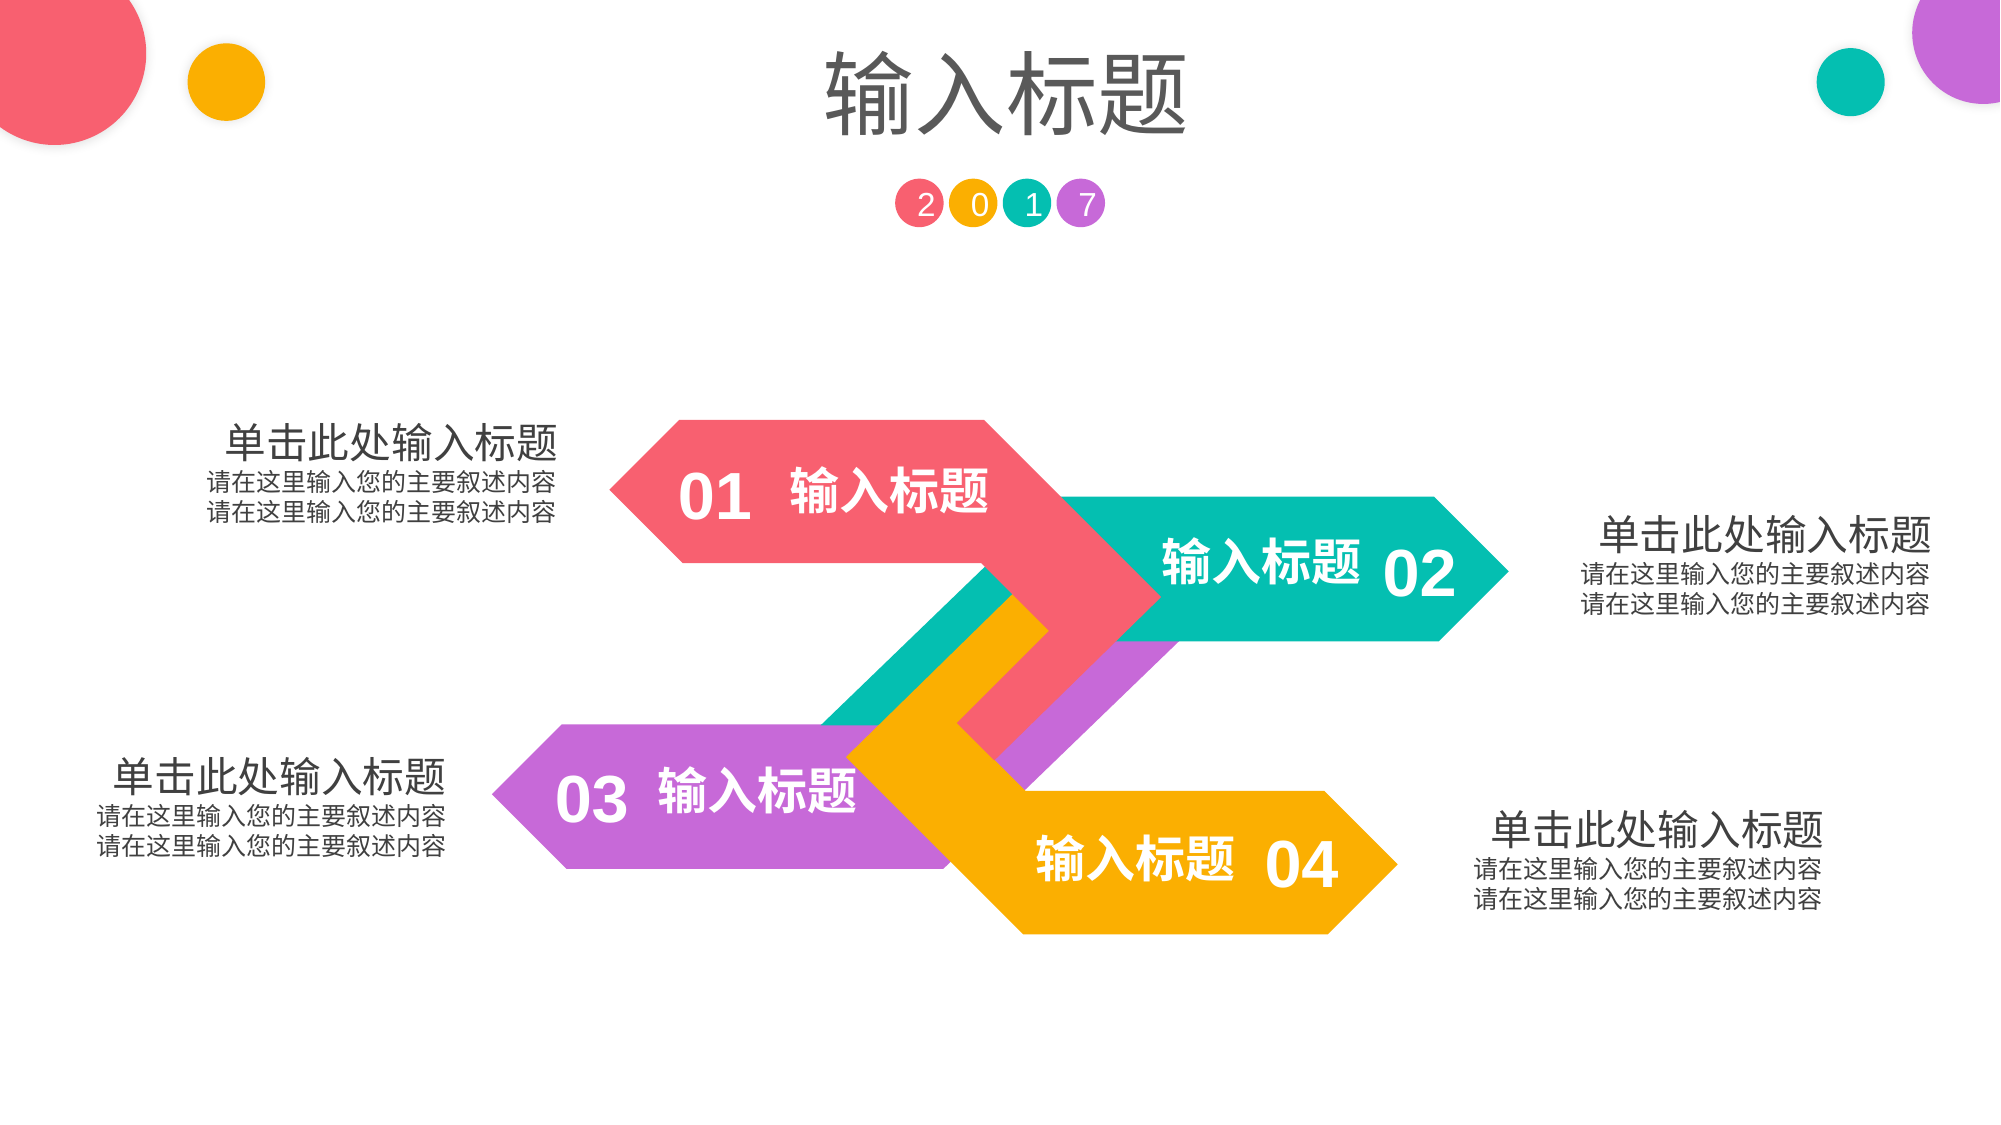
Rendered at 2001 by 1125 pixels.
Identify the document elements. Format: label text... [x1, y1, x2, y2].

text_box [491, 640, 845, 869]
text_box 单击此处输入标题 请在这里输入您的主要叙述内容 请在这里输入您的主要叙述内容 [82, 742, 462, 958]
text_box [186, 42, 267, 122]
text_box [845, 593, 1398, 935]
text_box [609, 419, 1162, 761]
text_box 输入标题 [807, 29, 1205, 155]
text_box [1911, 0, 2000, 105]
text_box [1815, 47, 1886, 118]
text_box [0, 0, 148, 147]
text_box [1162, 496, 1509, 726]
text_box 单击此处输入标题 请在这里输入您的主要叙述内容 请在这里输入您的主要叙述内容 [1458, 796, 1840, 1002]
text_box 单击此处输入标题 请在这里输入您的主要叙述内容 请在这里输入您的主要叙述内容 [1565, 501, 1948, 707]
text_box 单击此处输入标题 请在这里输入您的主要叙述内容 请在这里输入您的主要叙述内容 [192, 408, 574, 614]
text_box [895, 178, 1105, 228]
